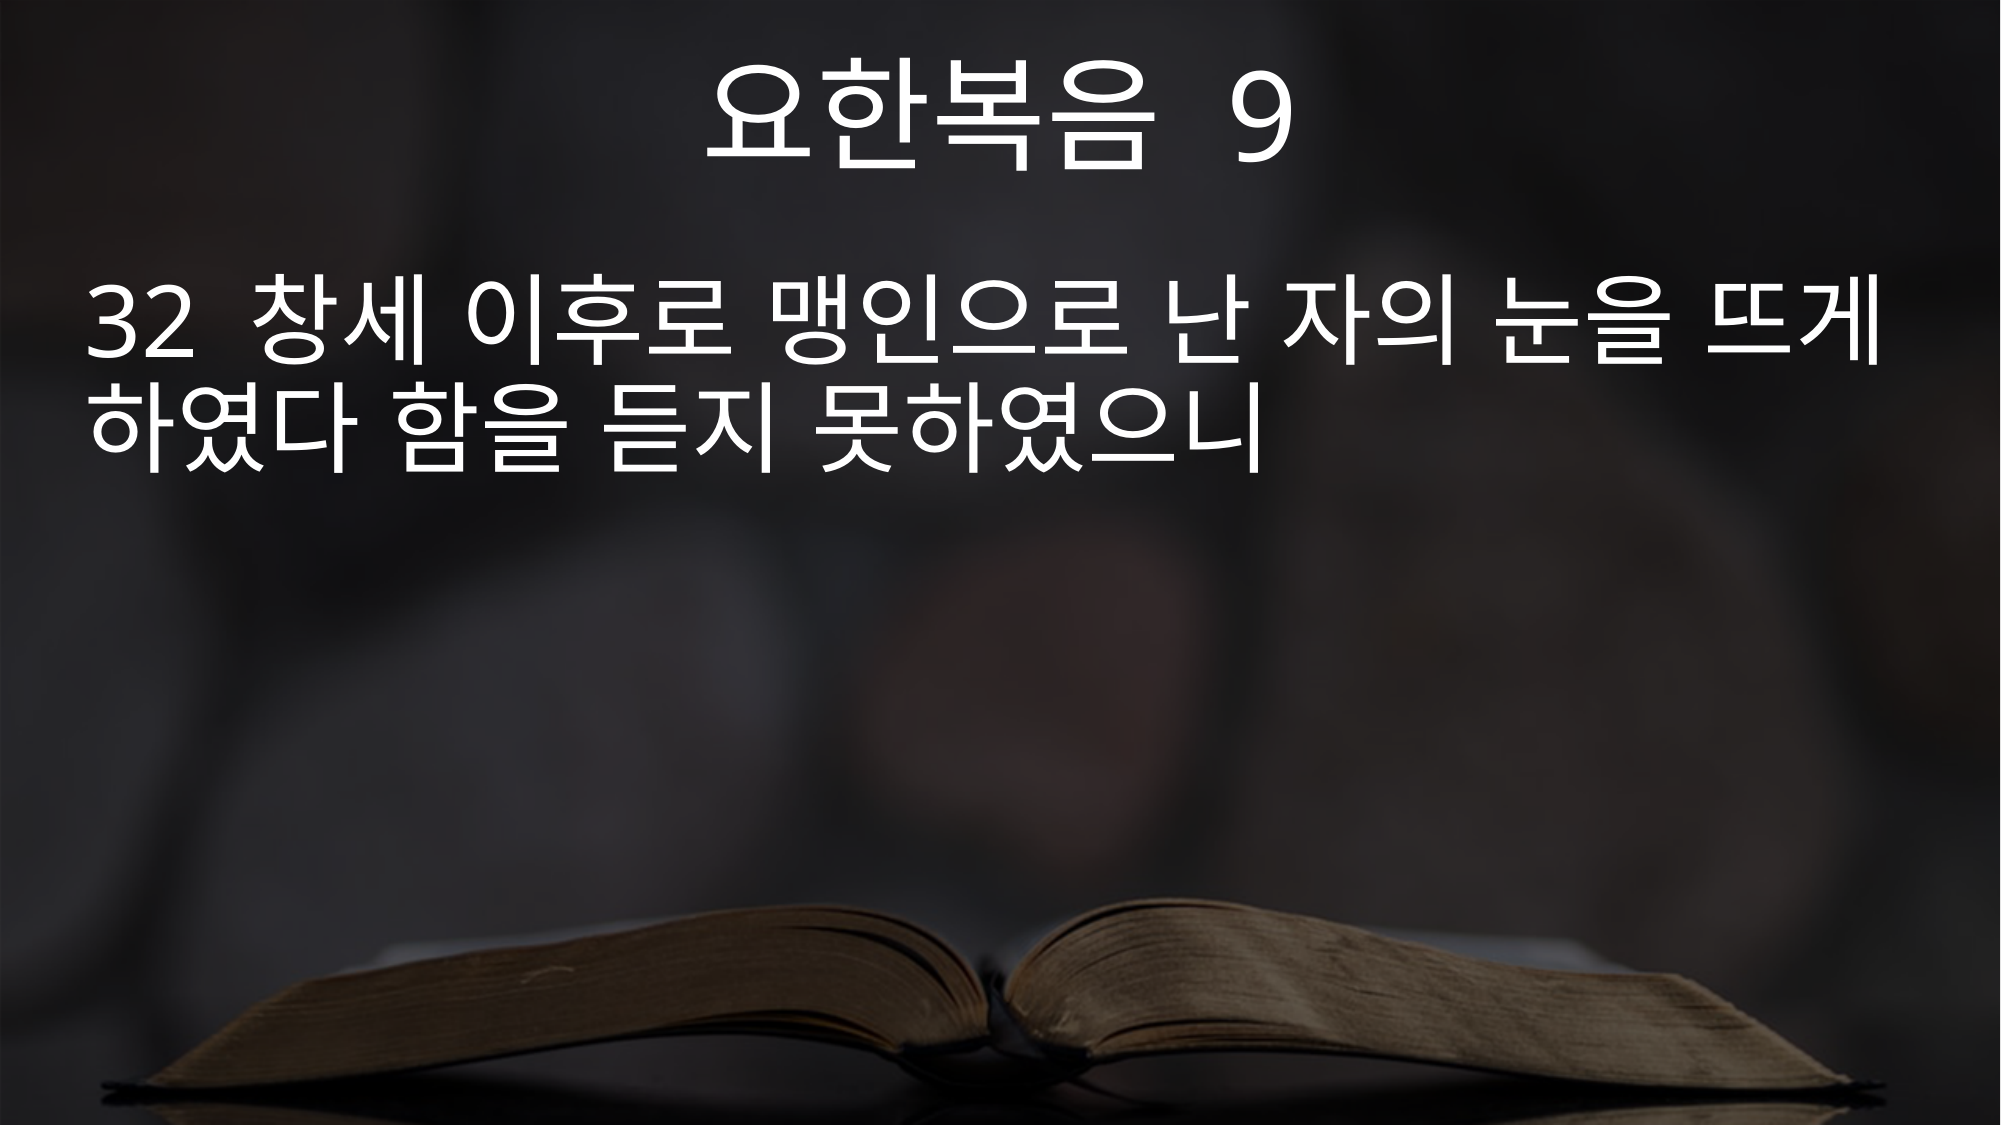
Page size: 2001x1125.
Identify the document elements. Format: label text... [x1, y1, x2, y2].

picture [0, 0, 2001, 1125]
footer 요한복음 9 [0, 32, 2000, 192]
list 32 창세 이후로 맹인으로 난 자의 눈을 뜨게 하였다 함을 듣지 못하였으니 [69, 263, 1953, 423]
